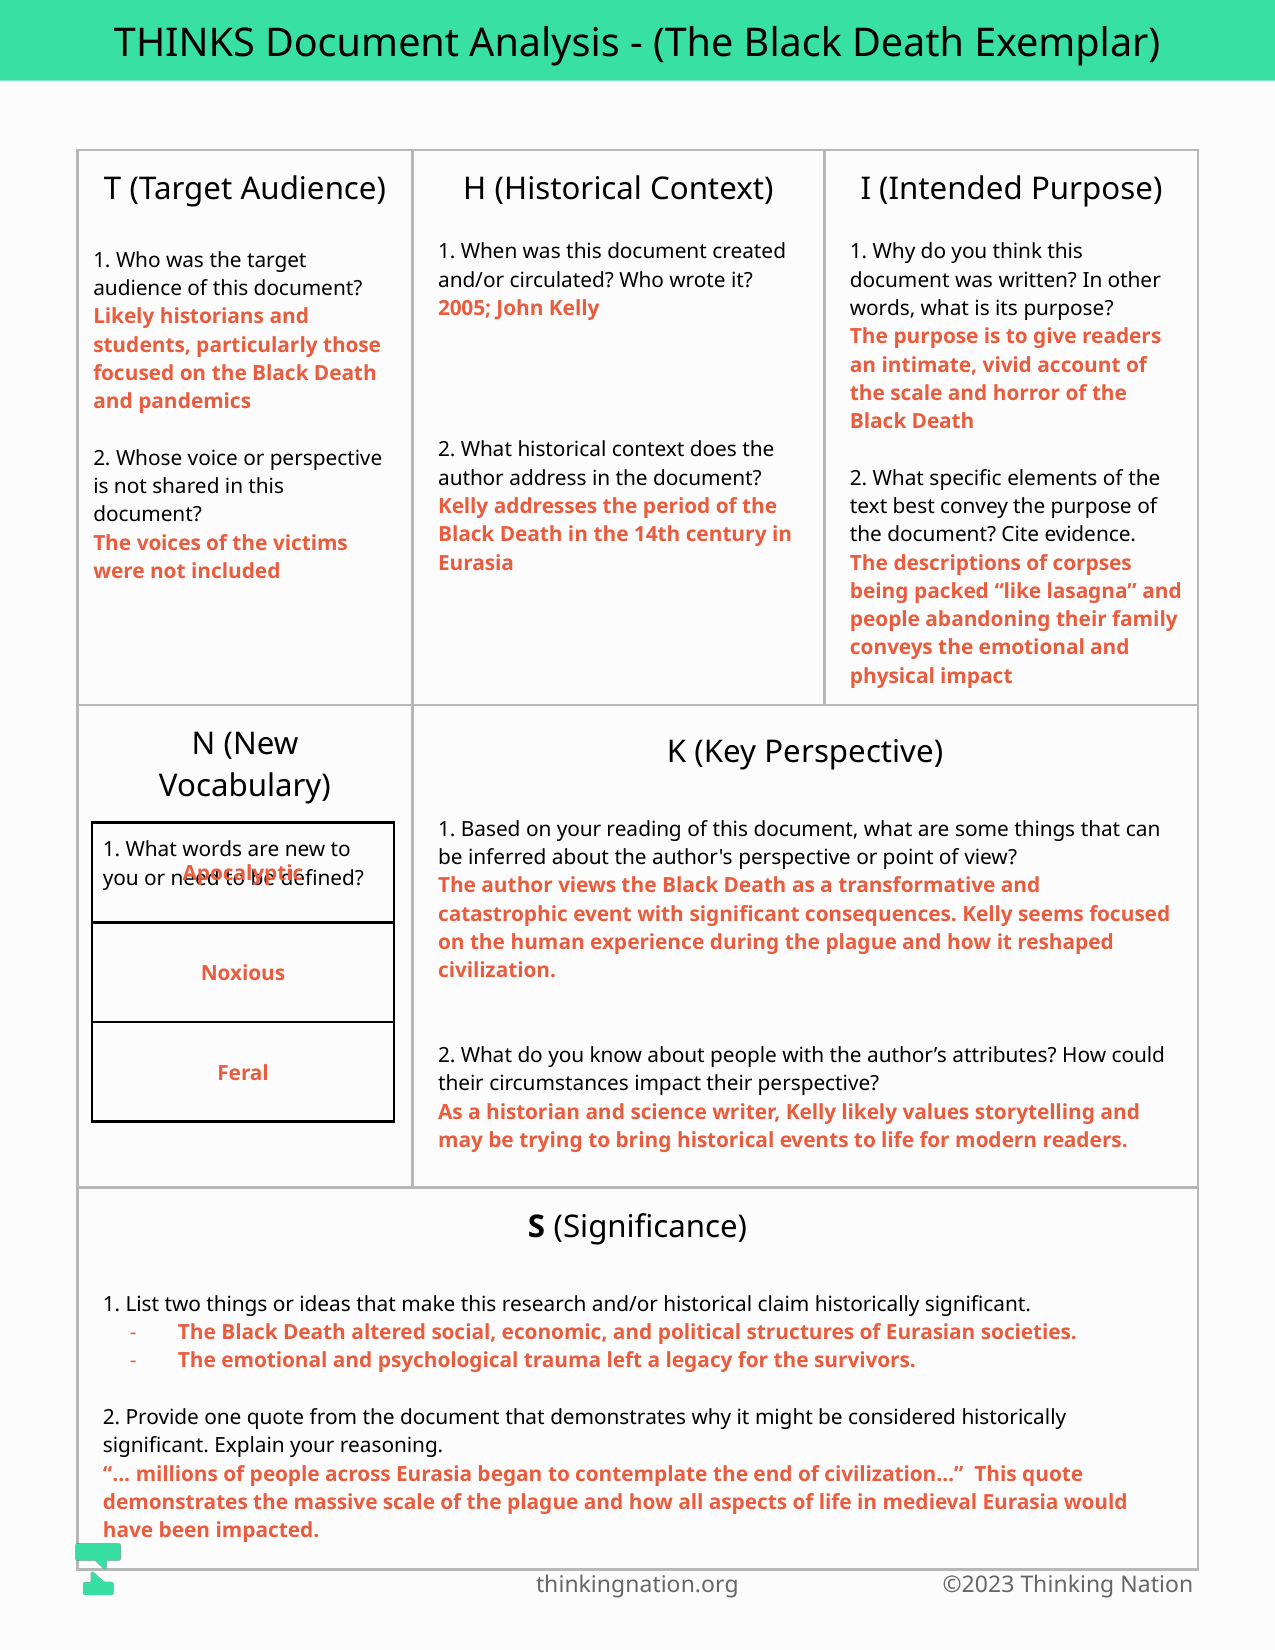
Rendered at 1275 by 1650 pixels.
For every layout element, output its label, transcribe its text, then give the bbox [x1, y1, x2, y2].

table_cell S (Significance) 1. List two things or ideas that make this research and/or historical claim historically significant. The Black Death altered social, economic, and political structures of Eurasian societies. The emotional and psychological trauma left a legacy for the survivors. 2. Provide one quote from the document that demonstrates why it might be considered historically significant. Explain your reasoning. “... millions of people across Eurasia began to contemplate the end of civilization…” This quote demonstrates the massive scale of the plague and how all aspects of life in medieval Eurasia would have been impacted. [79, 1189, 1197, 1568]
table_header Apocalyptic [93, 824, 393, 921]
text_box ©2023 Thinking Nation [907, 1553, 1210, 1605]
table_cell K (Key Perspective) 1. Based on your reading of this document, what are some things that can be inferred about the author's perspective or point of view? The author views the Black Death as a transformative and catastrophic event with significant consequences. Kelly seems focused on the human experience during the plague and how it reshaped civilization. 2. What do you know about people with the author’s attributes? How could their circumstances impact their perspective? As a historian and science writer, Kelly likely values storytelling and may be trying to bring historical events to life for modern readers. [414, 706, 1197, 1186]
table_cell N (New Vocabulary) 1. What words are new to you or need to be defined? [79, 706, 411, 1186]
text_box thinkingnation.org [486, 1553, 789, 1605]
table_header H (Historical Context) 1. When was this document created and/or circulated? Who wrote it? 2005; John Kelly 2. What historical context does the author address in the document? Kelly addresses the period of the Black Death in the 14th century in Eurasia [414, 151, 823, 704]
table_cell Noxious [93, 924, 393, 1021]
text_box THINKS Document Analysis - (The Black Death Exemplar) [0, 0, 1275, 81]
table_header T (Target Audience) 1. Who was the target audience of this document? Likely historians and students, particularly those focused on the Black Death and pandemics 2. Whose voice or perspective is not shared in this document? The voices of the victims were not included [79, 151, 411, 704]
picture [62, 1533, 134, 1605]
table_header I (Intended Purpose) 1. Why do you think this document was written? In other words, what is its purpose? The purpose is to give readers an intimate, vivid account of the scale and horror of the Black Death 2. What specific elements of the text best convey the purpose of the document? Cite evidence. The descriptions of corpses being packed “like lasagna” and people abandoning their family conveys the emotional and physical impact [826, 151, 1197, 704]
table_cell Feral [93, 1023, 393, 1120]
